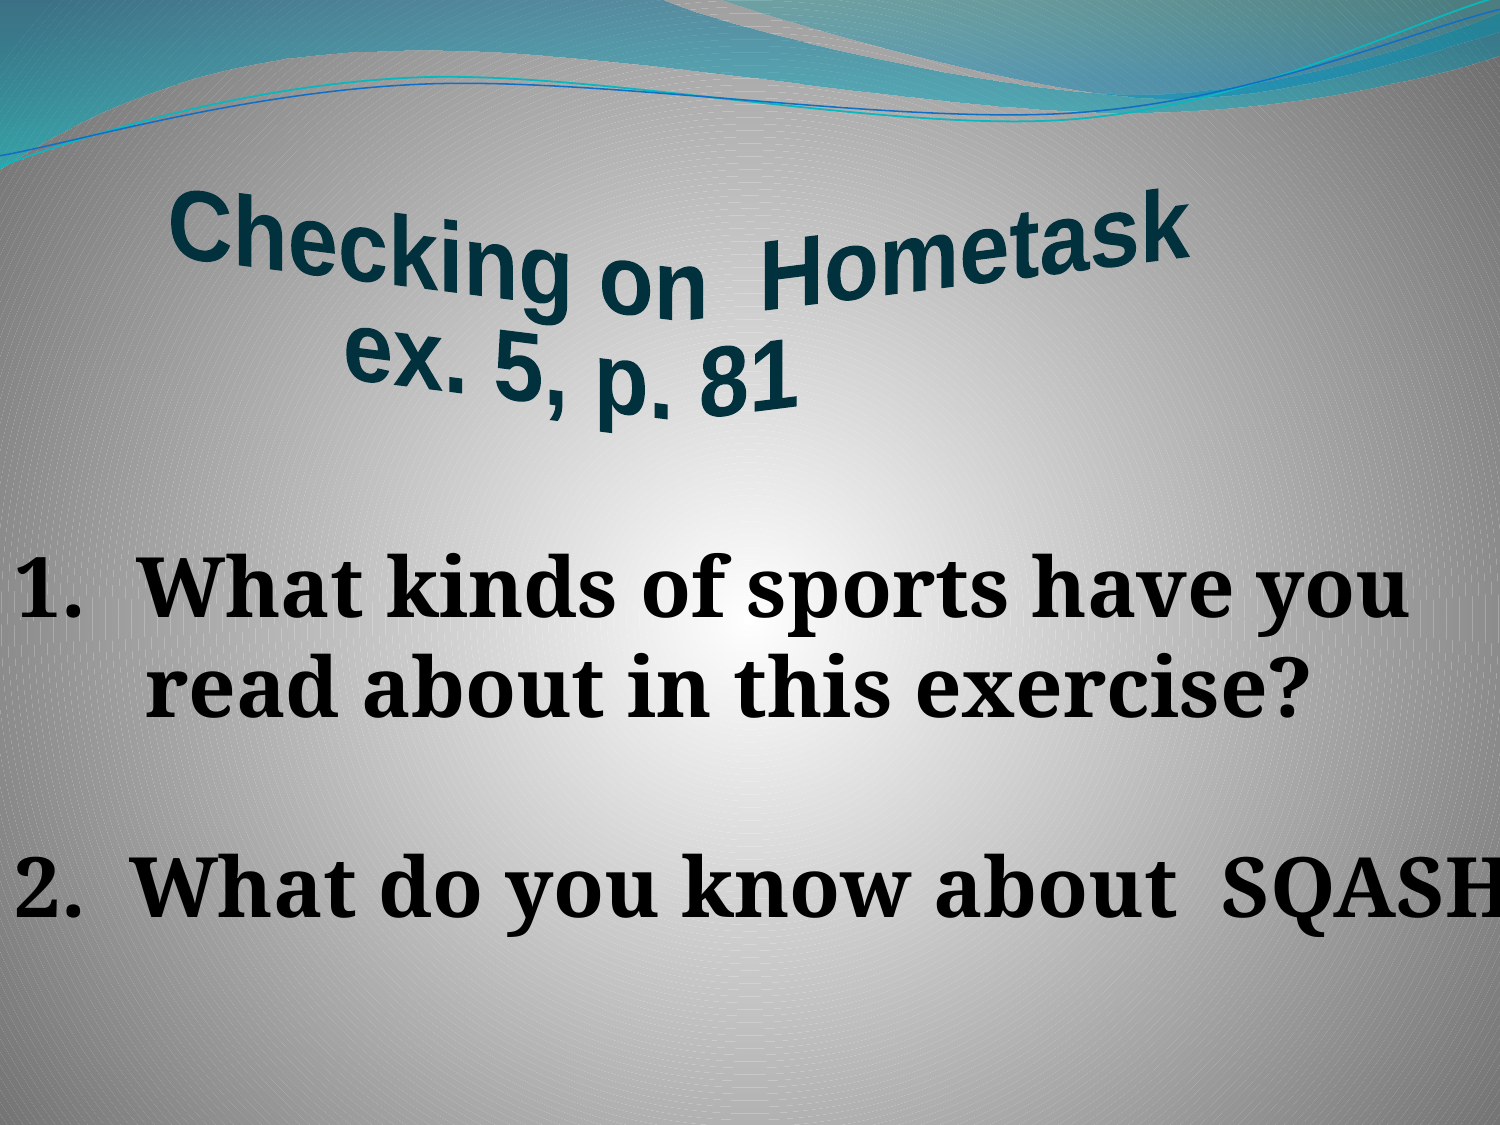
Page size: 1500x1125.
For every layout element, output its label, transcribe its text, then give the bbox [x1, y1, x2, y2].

text_box What kinds of sports have you read about in this exercise? 2. What do you know about SQASH ? [0, 527, 1500, 942]
